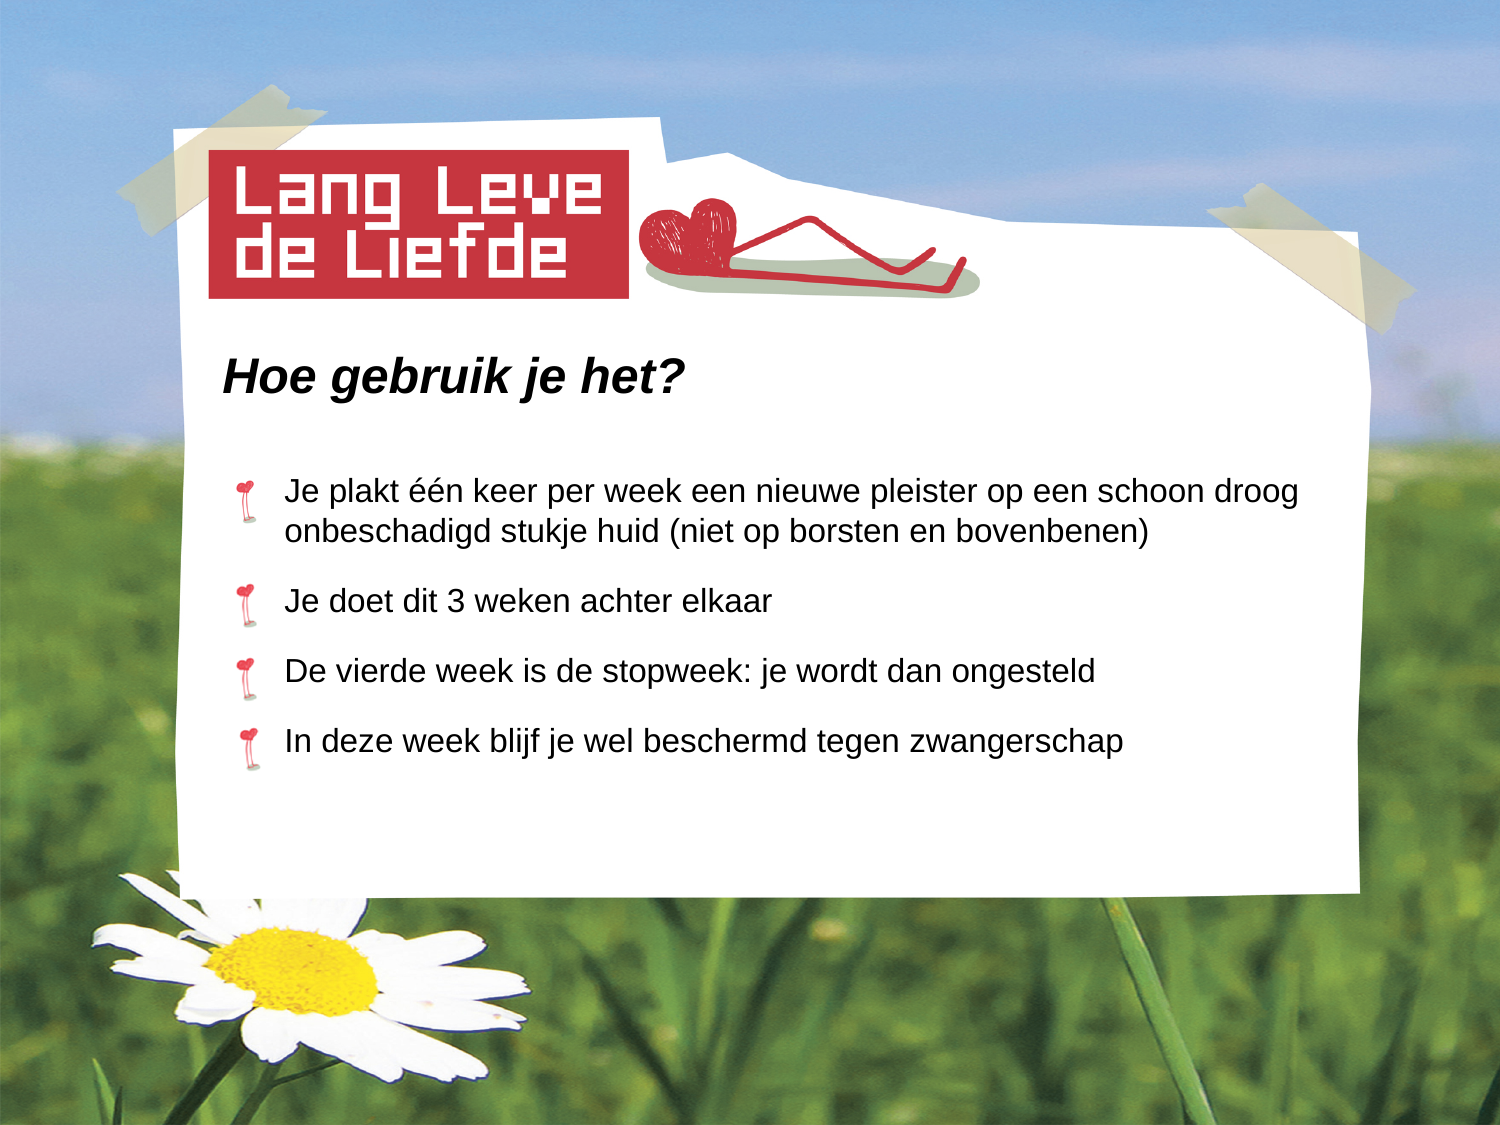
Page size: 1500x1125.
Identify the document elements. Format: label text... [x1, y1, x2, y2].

text_box Hoe gebruik je het? [207, 335, 1036, 411]
picture [0, 0, 1500, 1125]
list Je plakt één keer per week een nieuwe pleister op een schoon droog onbeschadigd stukje huid (niet op borsten en bovenbenen) Je doet dit 3 weken achter elkaar De vierde week is de stopweek: je wordt dan ongesteld In deze week blijf je wel beschermd tegen zwangerschap [269, 461, 1338, 829]
